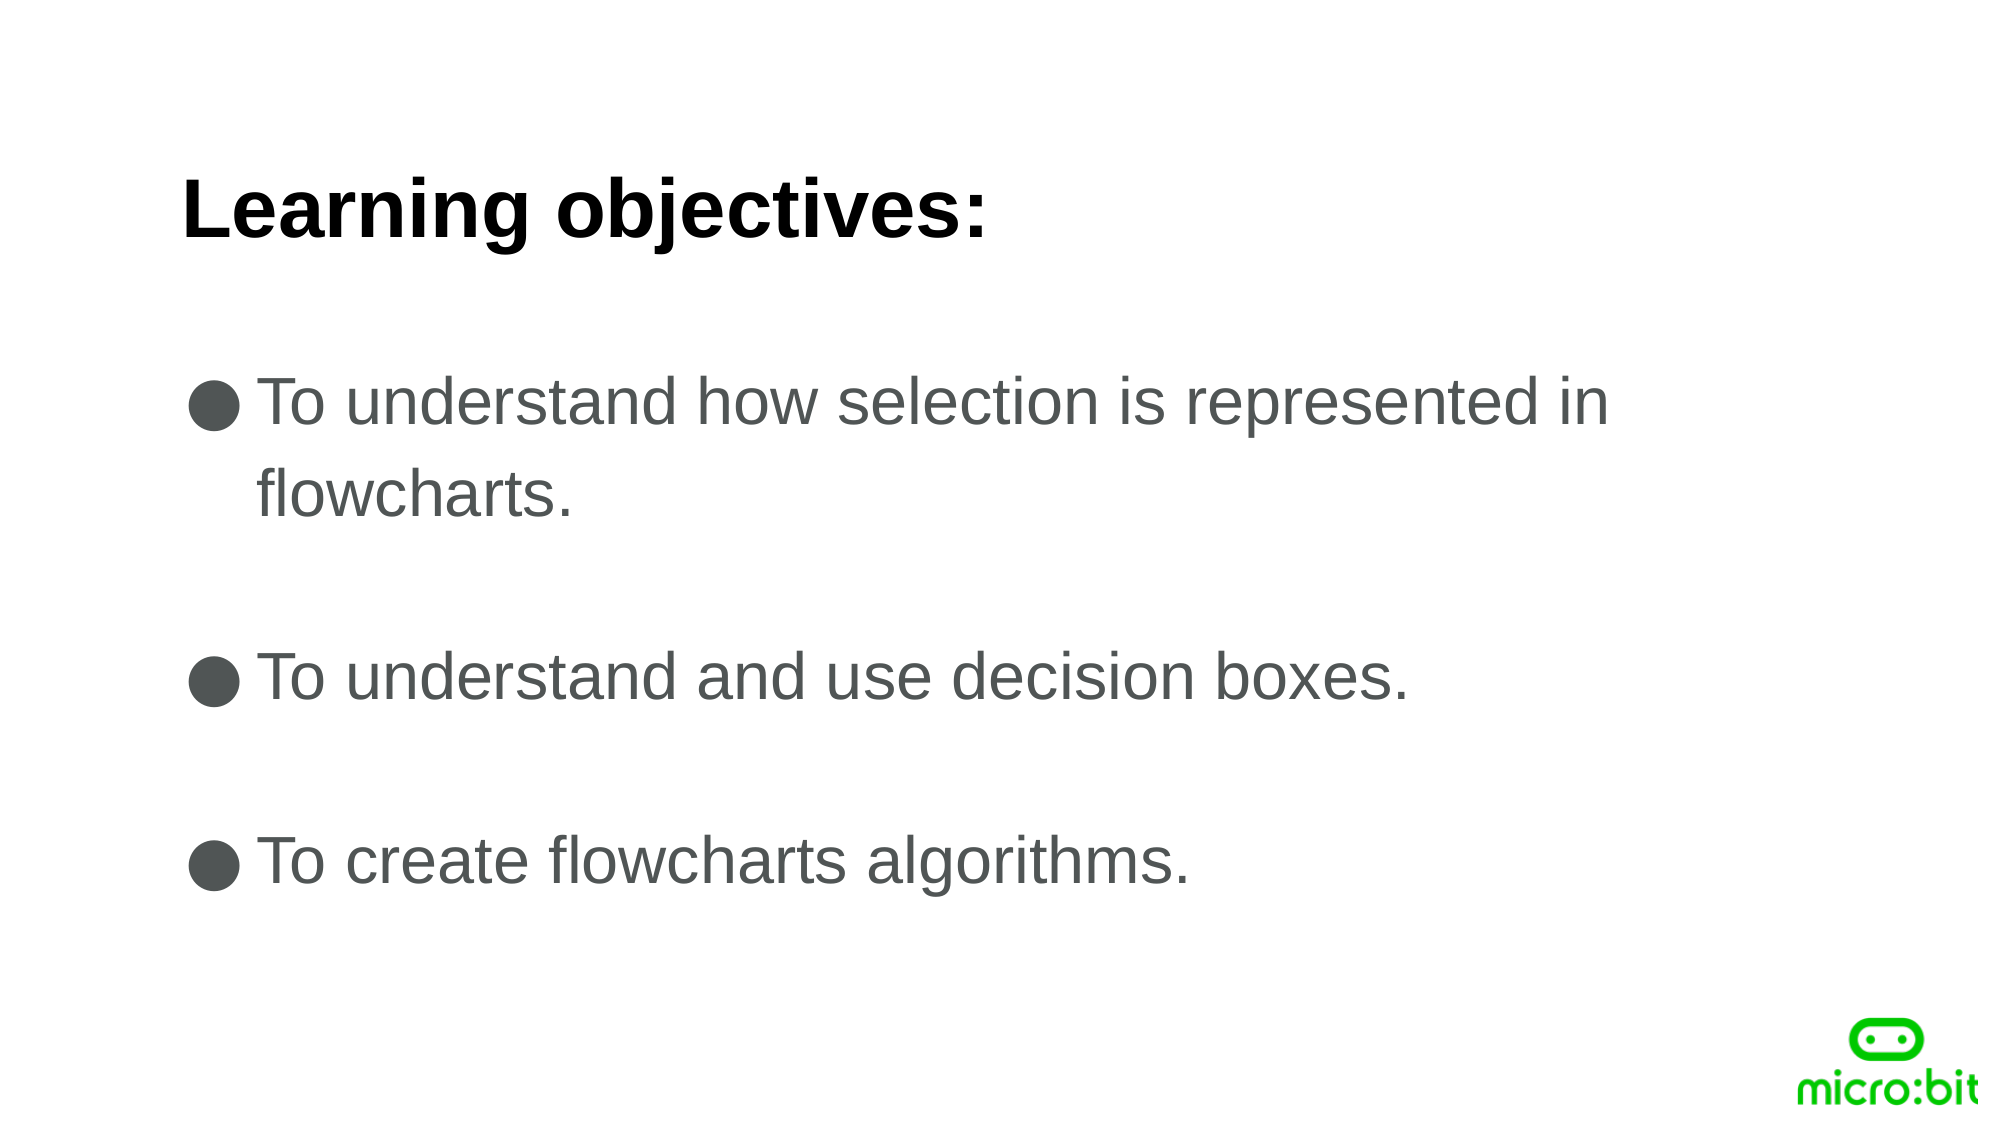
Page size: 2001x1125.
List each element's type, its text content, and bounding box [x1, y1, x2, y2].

picture [1797, 1017, 1978, 1106]
text_box Learning objectives: To understand how selection is represented in flowcharts. To understand and use decision boxes. To create flowcharts algorithms. [166, 60, 1918, 884]
